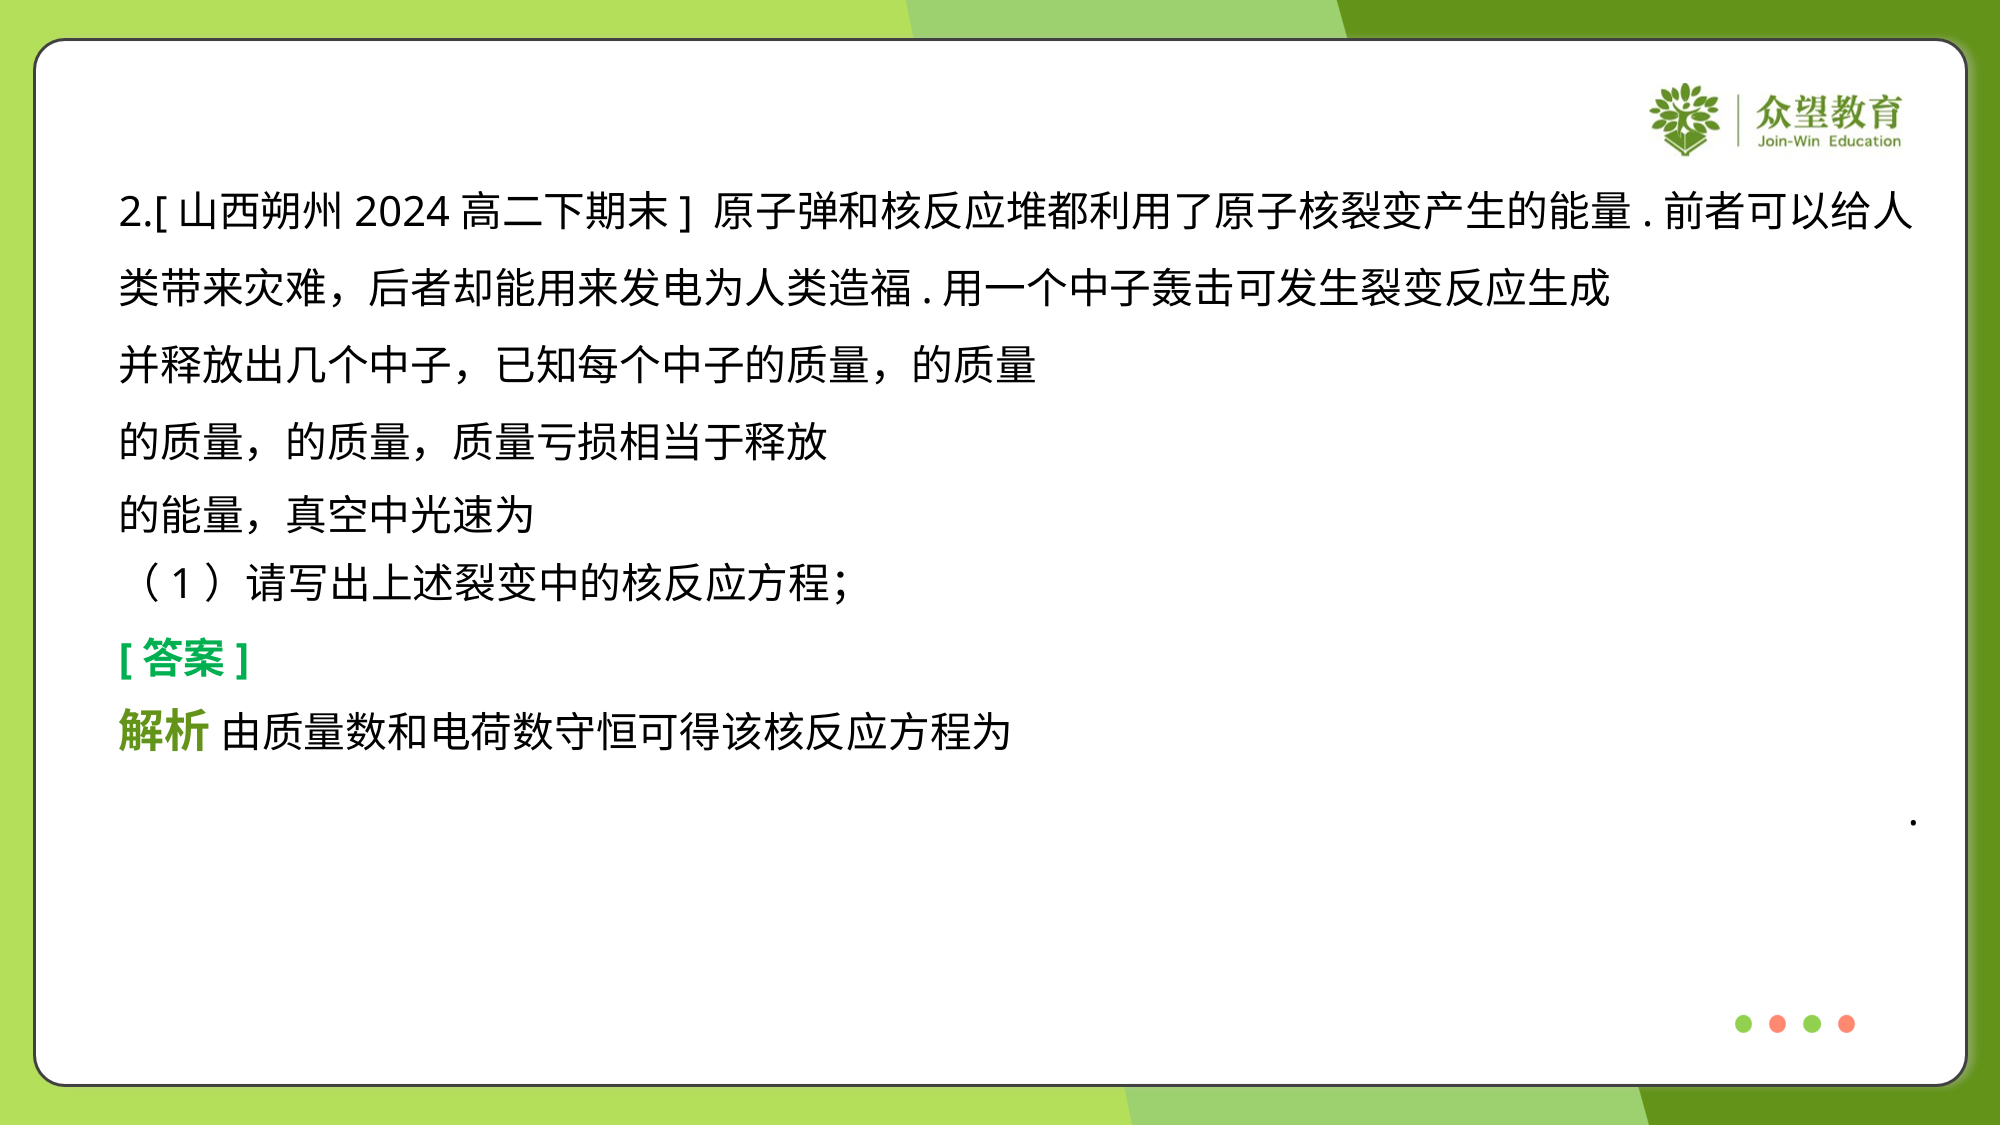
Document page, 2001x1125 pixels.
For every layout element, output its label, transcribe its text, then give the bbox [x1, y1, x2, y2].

picture [0, 0, 2000, 1125]
text_box （1）请写出上述裂变中的核反应方程； [118, 532, 1883, 600]
